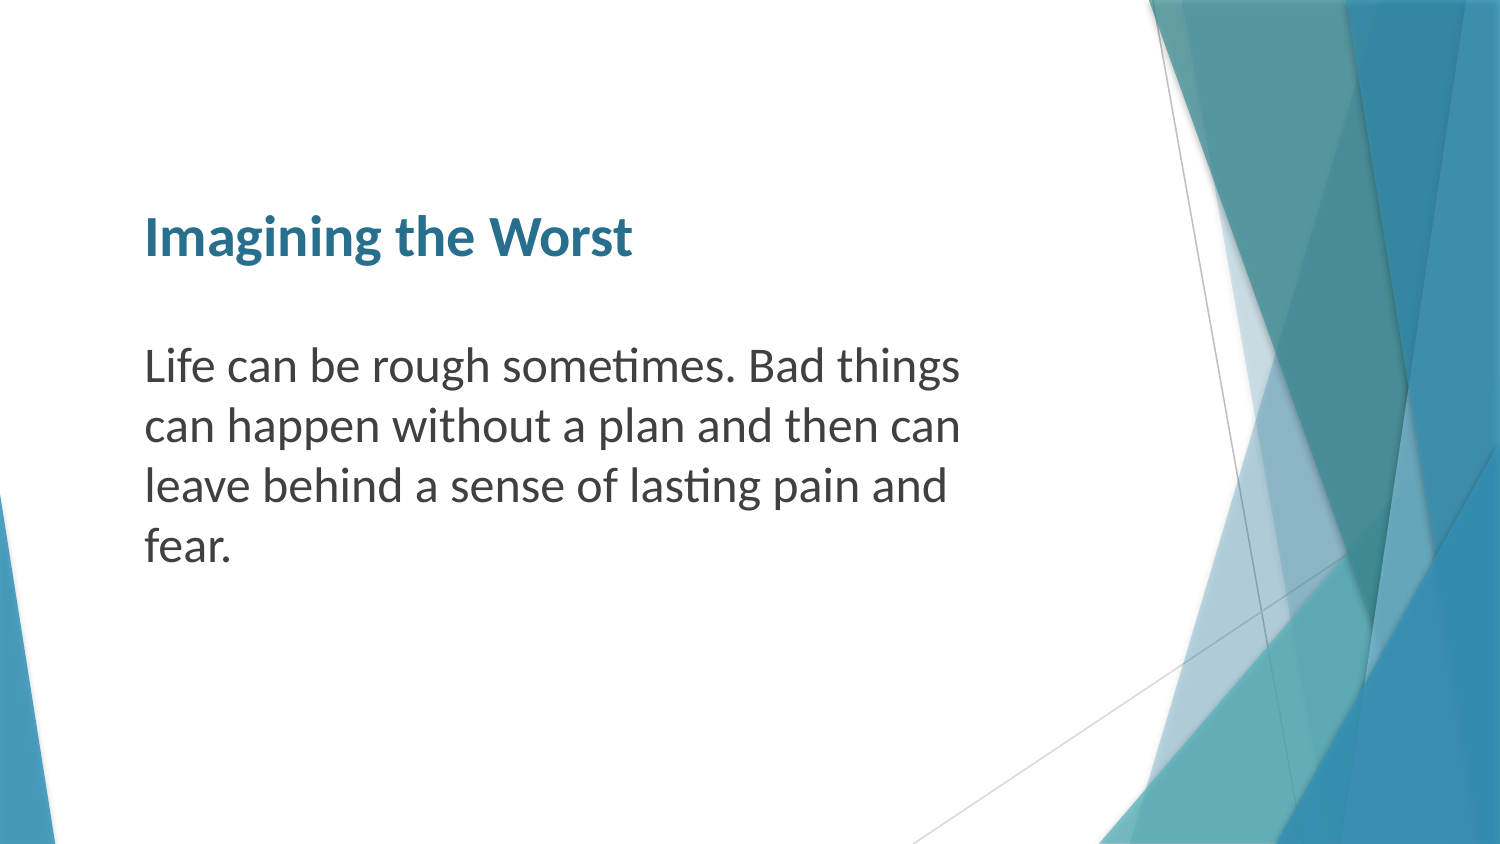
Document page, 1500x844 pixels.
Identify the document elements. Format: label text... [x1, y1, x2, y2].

list Life can be rough sometimes. Bad things can happen without a plan and then can leave behind a sense of lasting pain and fear. [129, 324, 1022, 670]
title Imagining the Worst [129, 190, 1188, 278]
